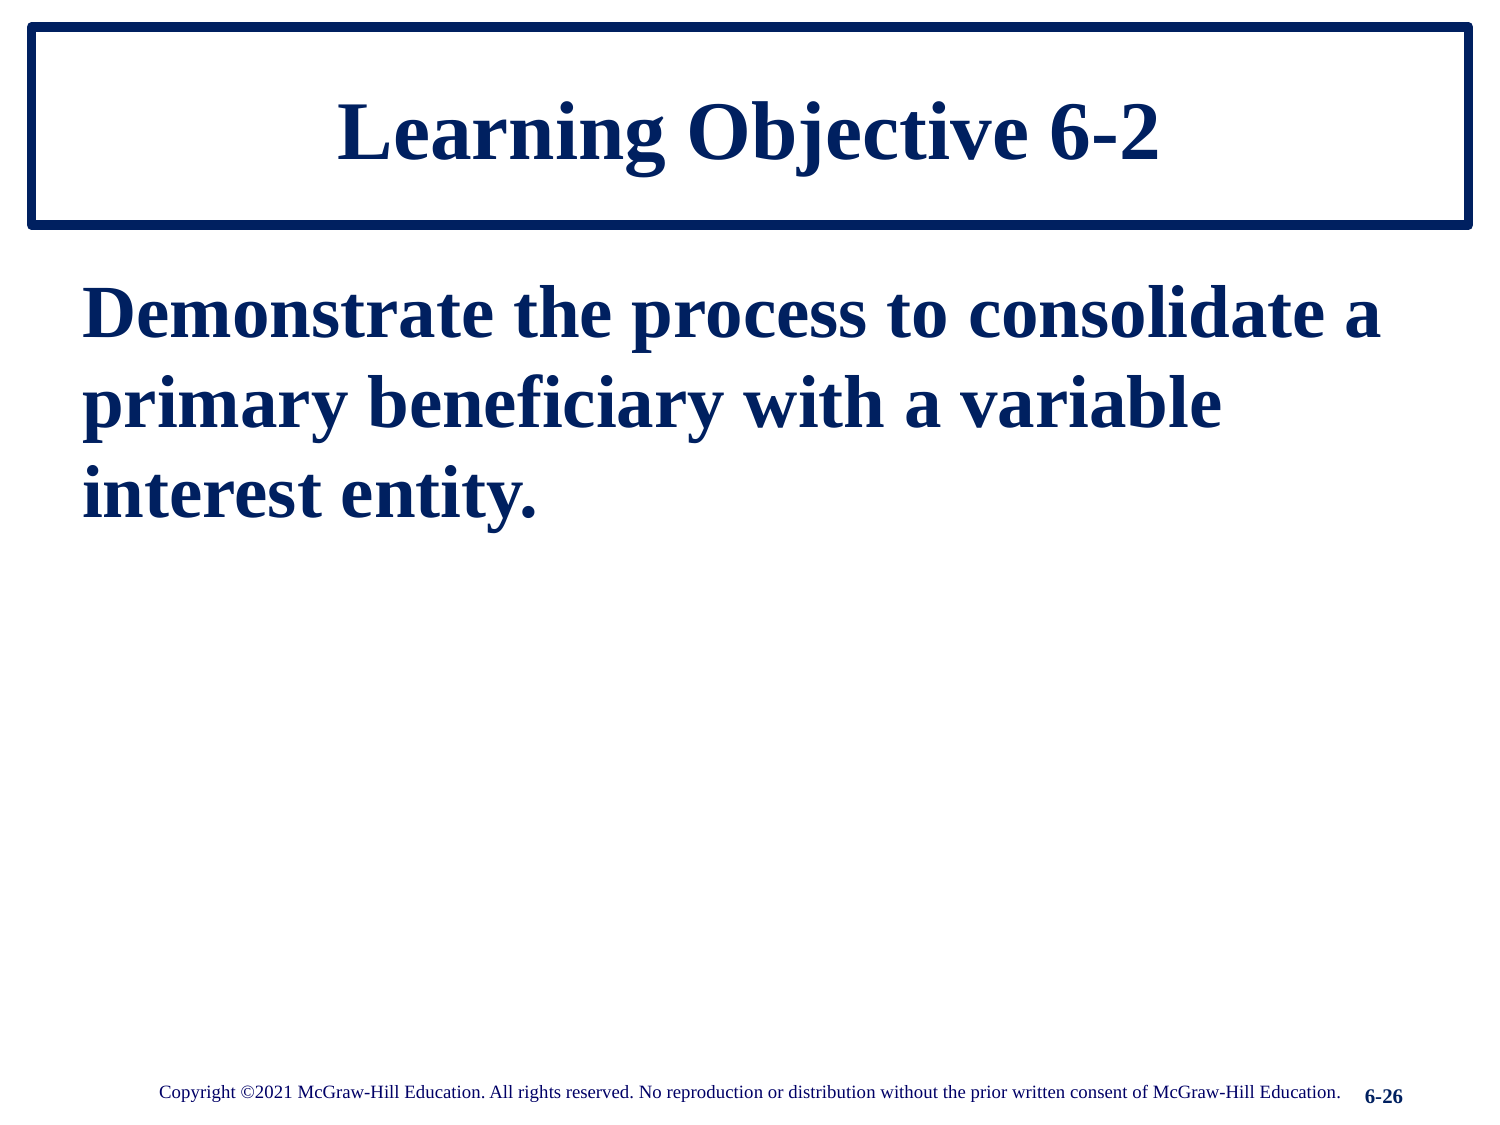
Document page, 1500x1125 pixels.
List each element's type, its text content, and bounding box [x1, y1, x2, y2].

slide_number 6-26 [1350, 1074, 1438, 1125]
title Learning Objective 6-2 [27, 22, 1473, 230]
text_box Copyright ©2021 McGraw-Hill Education. All rights reserved. No reproduction or distribution without the prior written consent of McGraw-Hill Education. [76, 1072, 1424, 1110]
text_box Demonstrate the process to consolidate a primary beneficiary with a variable interest entity. [67, 254, 1433, 1065]
